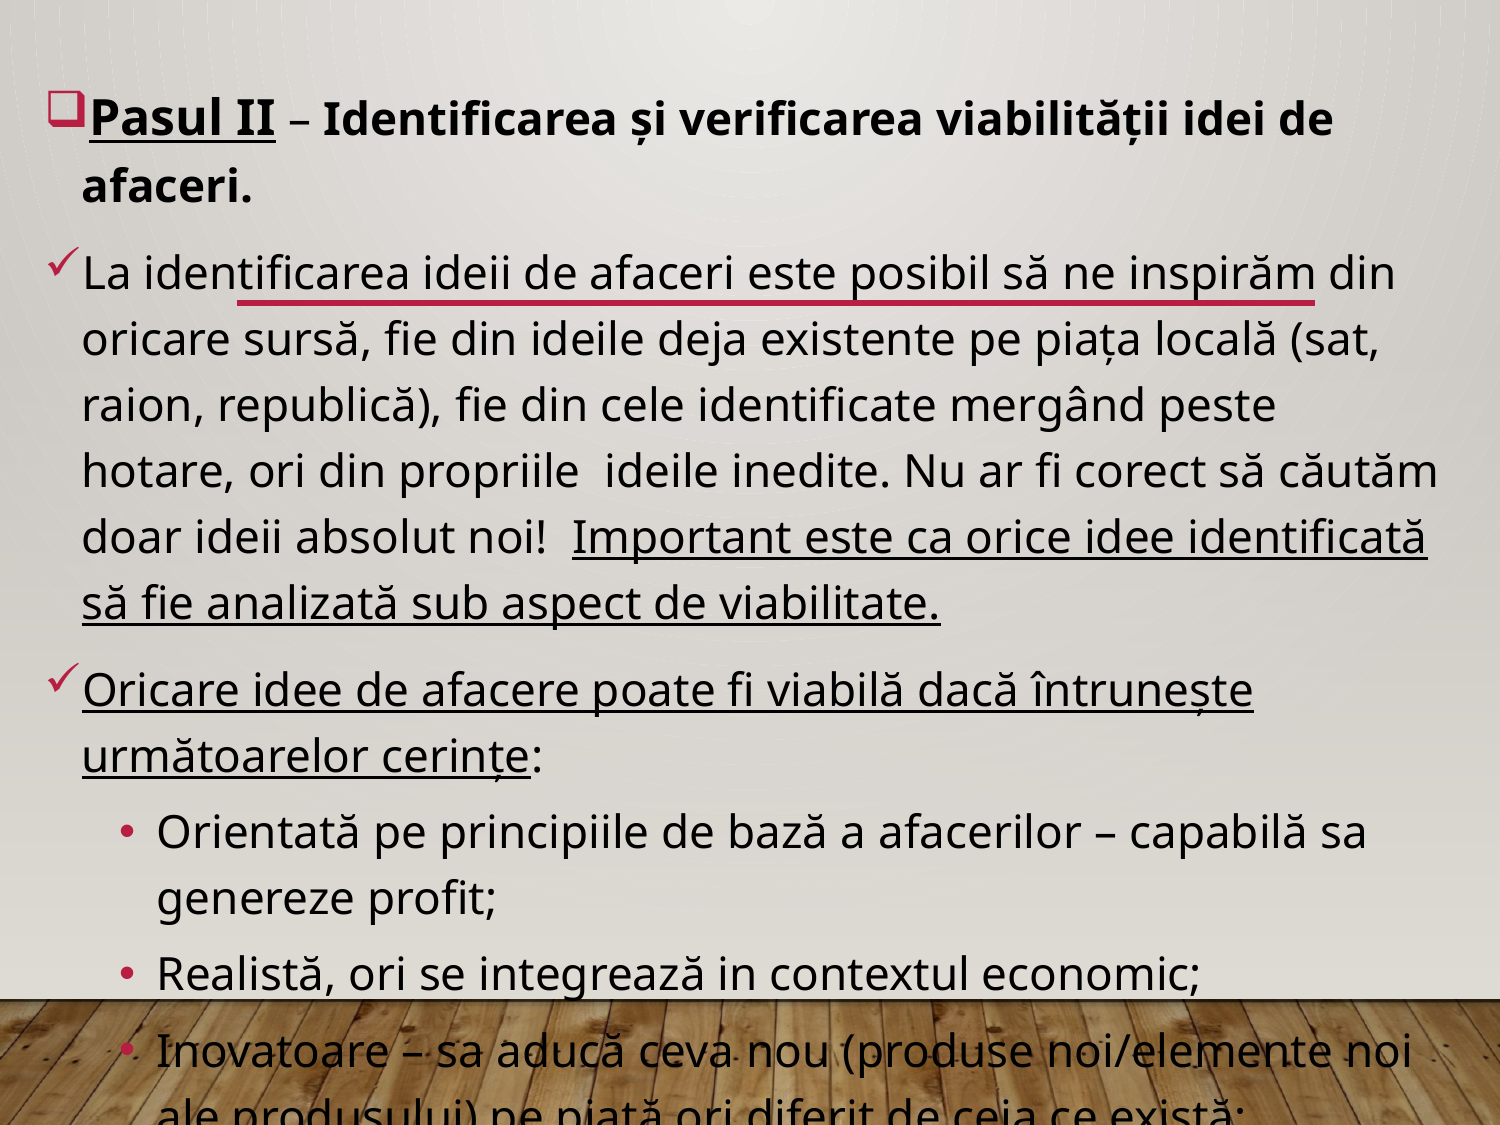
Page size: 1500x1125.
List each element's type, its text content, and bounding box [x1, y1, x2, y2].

list Pasul II – Identificarea și verificarea viabilității idei de afaceri. La identificarea ideii de afaceri este posibil să ne inspirăm din oricare sursă, fie din ideile deja existente pe piața locală (sat, raion, republică), fie din cele identificate mergând peste hotare, ori din propriile ideile inedite. Nu ar fi corect să căutăm doar ideii absolut noi! Important este ca orice idee identificată să fie analizată sub aspect de viabilitate. Oricare idee de afacere poate fi viabilă dacă întrunește următoarelor cerințe: Orientată pe principiile de bază a afacerilor – capabilă sa genereze profit; Realistă, ori se integrează in contextul economic; Inovatoare – sa aducă ceva nou (produse noi/elemente noi ale produsului) pe piață ori diferit de ceia ce există; satisface cererea actuală si/sau potențială a pieţii – sa satisfacă o necesitate a consumatorului; sa apară la momentul oportun. [29, 66, 1459, 1059]
picture [0, 999, 1500, 1125]
